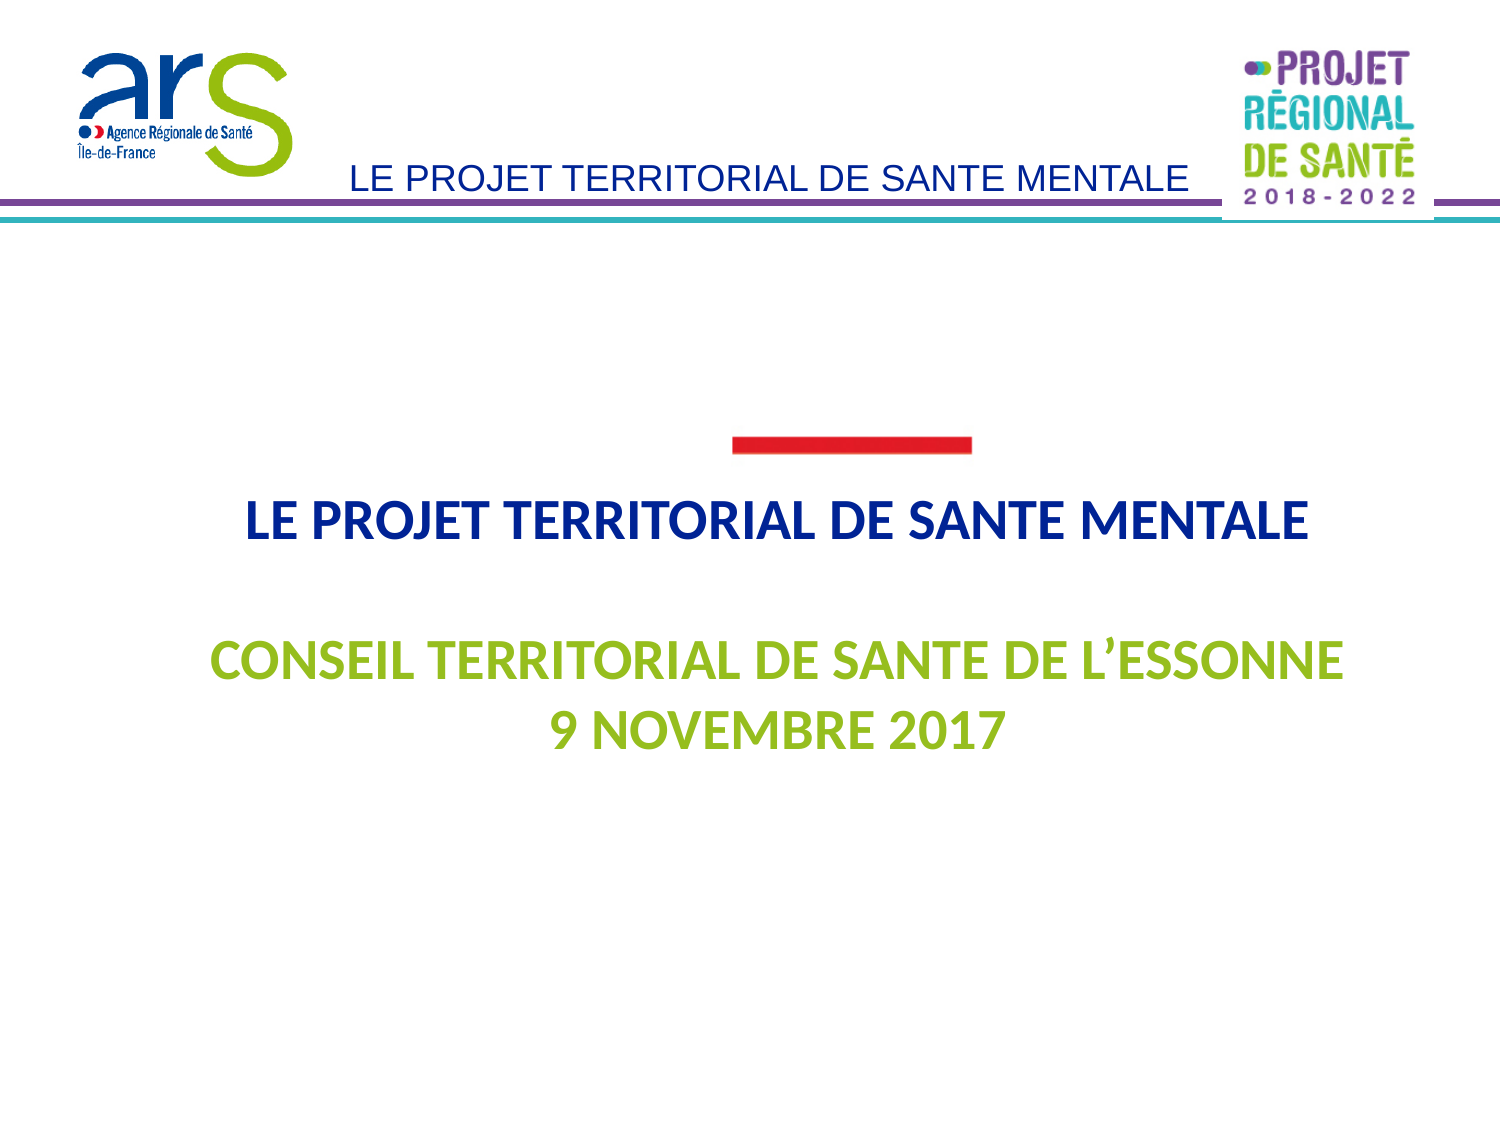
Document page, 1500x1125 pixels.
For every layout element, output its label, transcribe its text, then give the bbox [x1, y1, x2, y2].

picture [732, 425, 974, 467]
picture [1222, 30, 1434, 221]
picture [76, 52, 293, 177]
title le projet territorial de sante mentale CONSEIL TERRITORIAL DE SANTE DE L’ESSONNE 9 NOVEMBRE 2017 [121, 385, 1434, 787]
